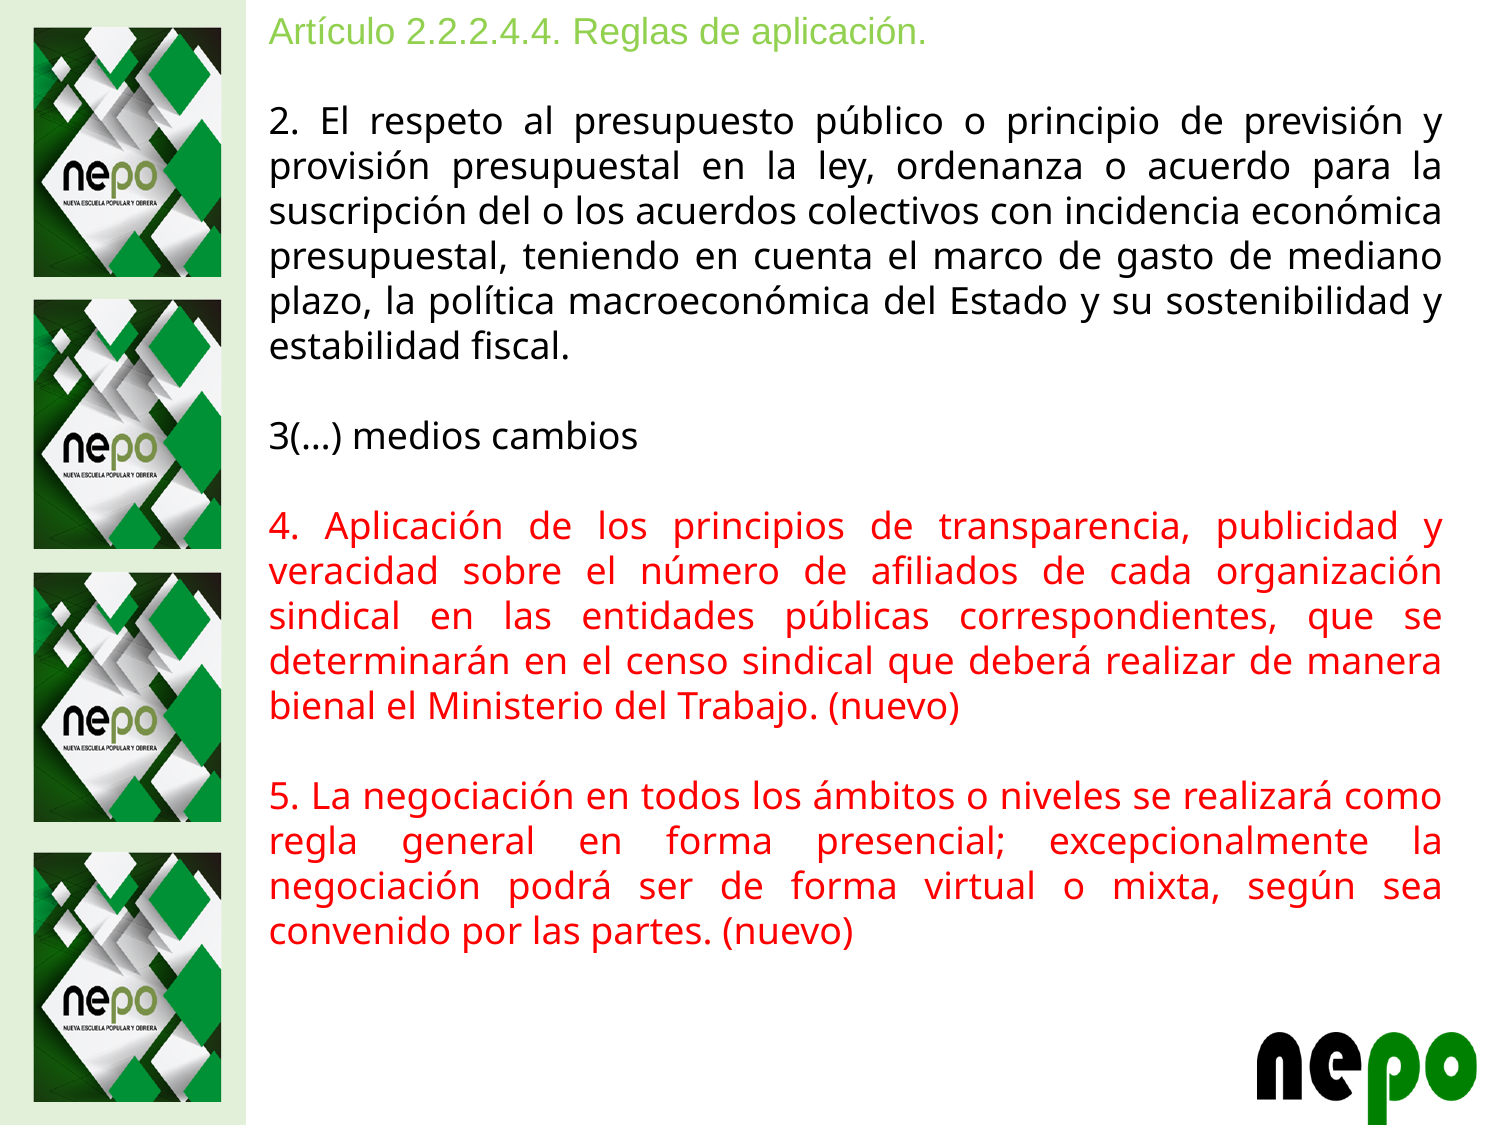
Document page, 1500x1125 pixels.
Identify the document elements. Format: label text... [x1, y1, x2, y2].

picture [0, 0, 246, 1125]
text_box Artículo 2.2.2.4.4. Reglas de aplicación. 2. El respeto al presupuesto público o principio de previsión y provisión presupuestal en la ley, ordenanza o acuerdo para la suscripción del o los acuerdos colectivos con incidencia económica presupuestal, teniendo en cuenta el marco de gasto de mediano plazo, la política macroeconómica del Estado y su sostenibilidad y estabilidad fiscal. 3(…) medios cambios 4. Aplicación de los principios de transparencia, publicidad y veracidad sobre el número de afiliados de cada organización sindical en las entidades públicas correspondientes, que se determinarán en el censo sindical que deberá realizar de manera bienal el Ministerio del Trabajo. (nuevo) 5. La negociación en todos los ámbitos o niveles se realizará como regla general en forma presencial; excepcionalmente la negociación podrá ser de forma virtual o mixta, según sea convenido por las partes. (nuevo) [253, 0, 1459, 1005]
picture [1257, 1032, 1477, 1125]
